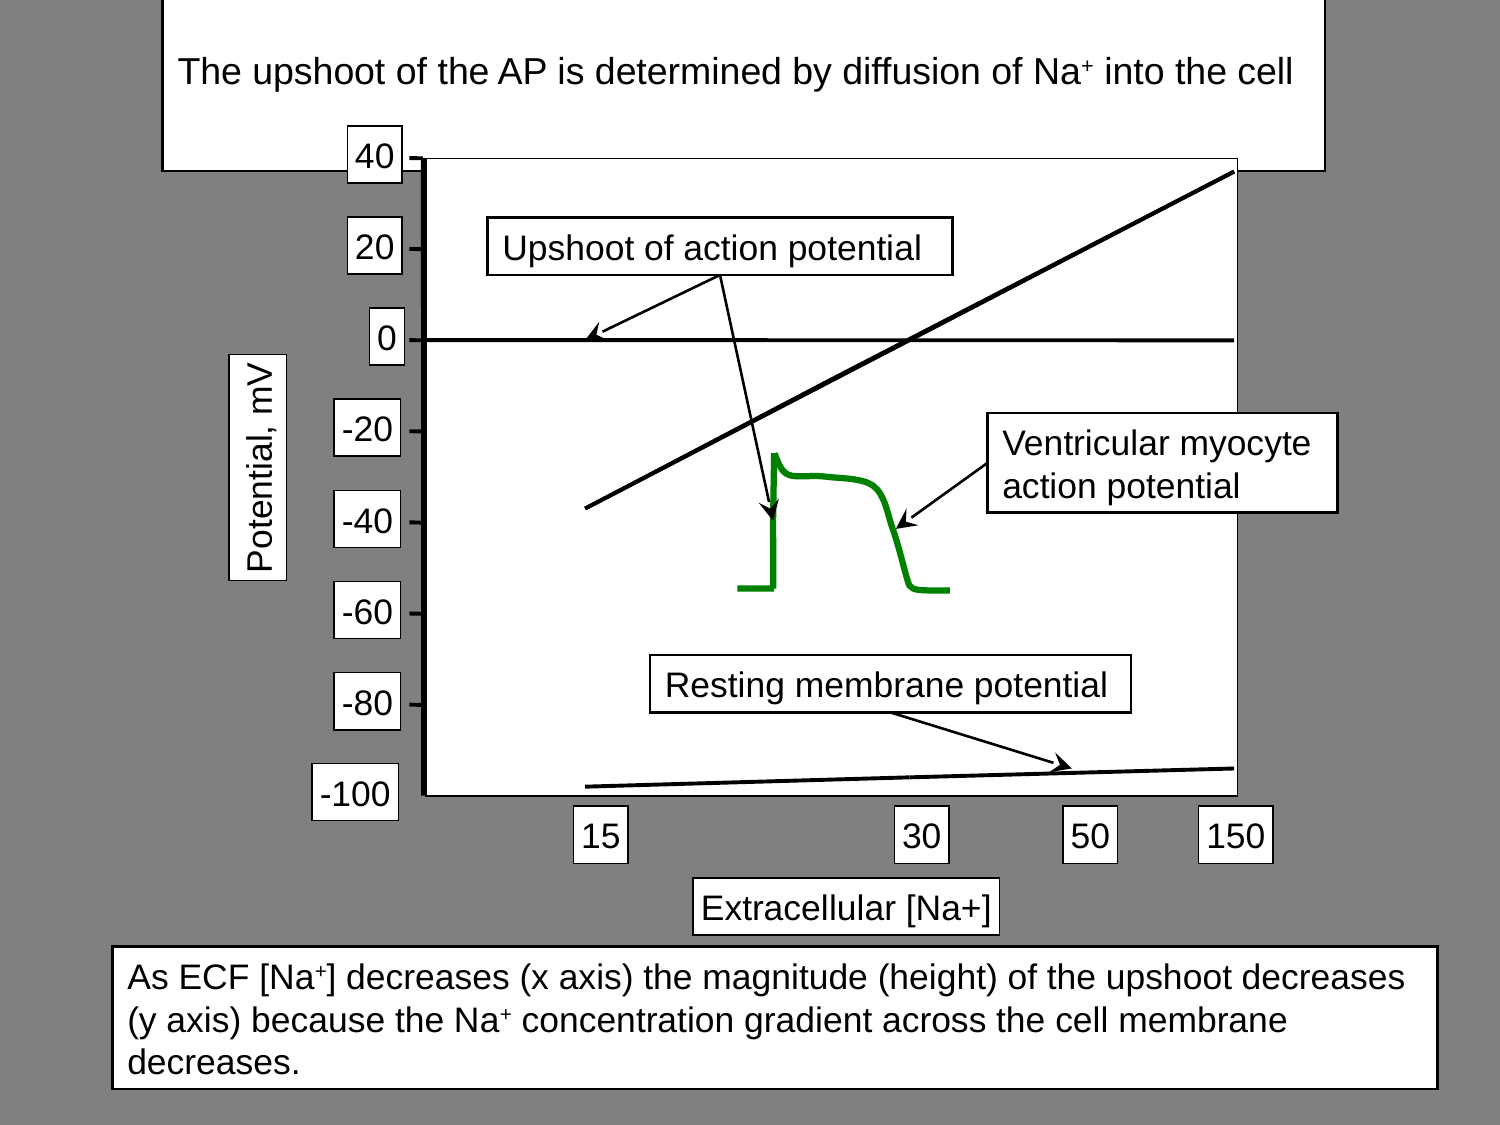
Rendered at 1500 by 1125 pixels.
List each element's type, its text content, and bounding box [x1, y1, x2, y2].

text_box As ECF [Na+] decreases (x axis) the magnitude (height) of the upshoot decreases (y axis) because the Na+ concentration gradient across the cell membrane decreases. [112, 946, 1438, 1089]
title The upshoot of the AP is determined by diffusion of Na+ into the cell [161, 0, 1326, 172]
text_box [228, 124, 1338, 937]
